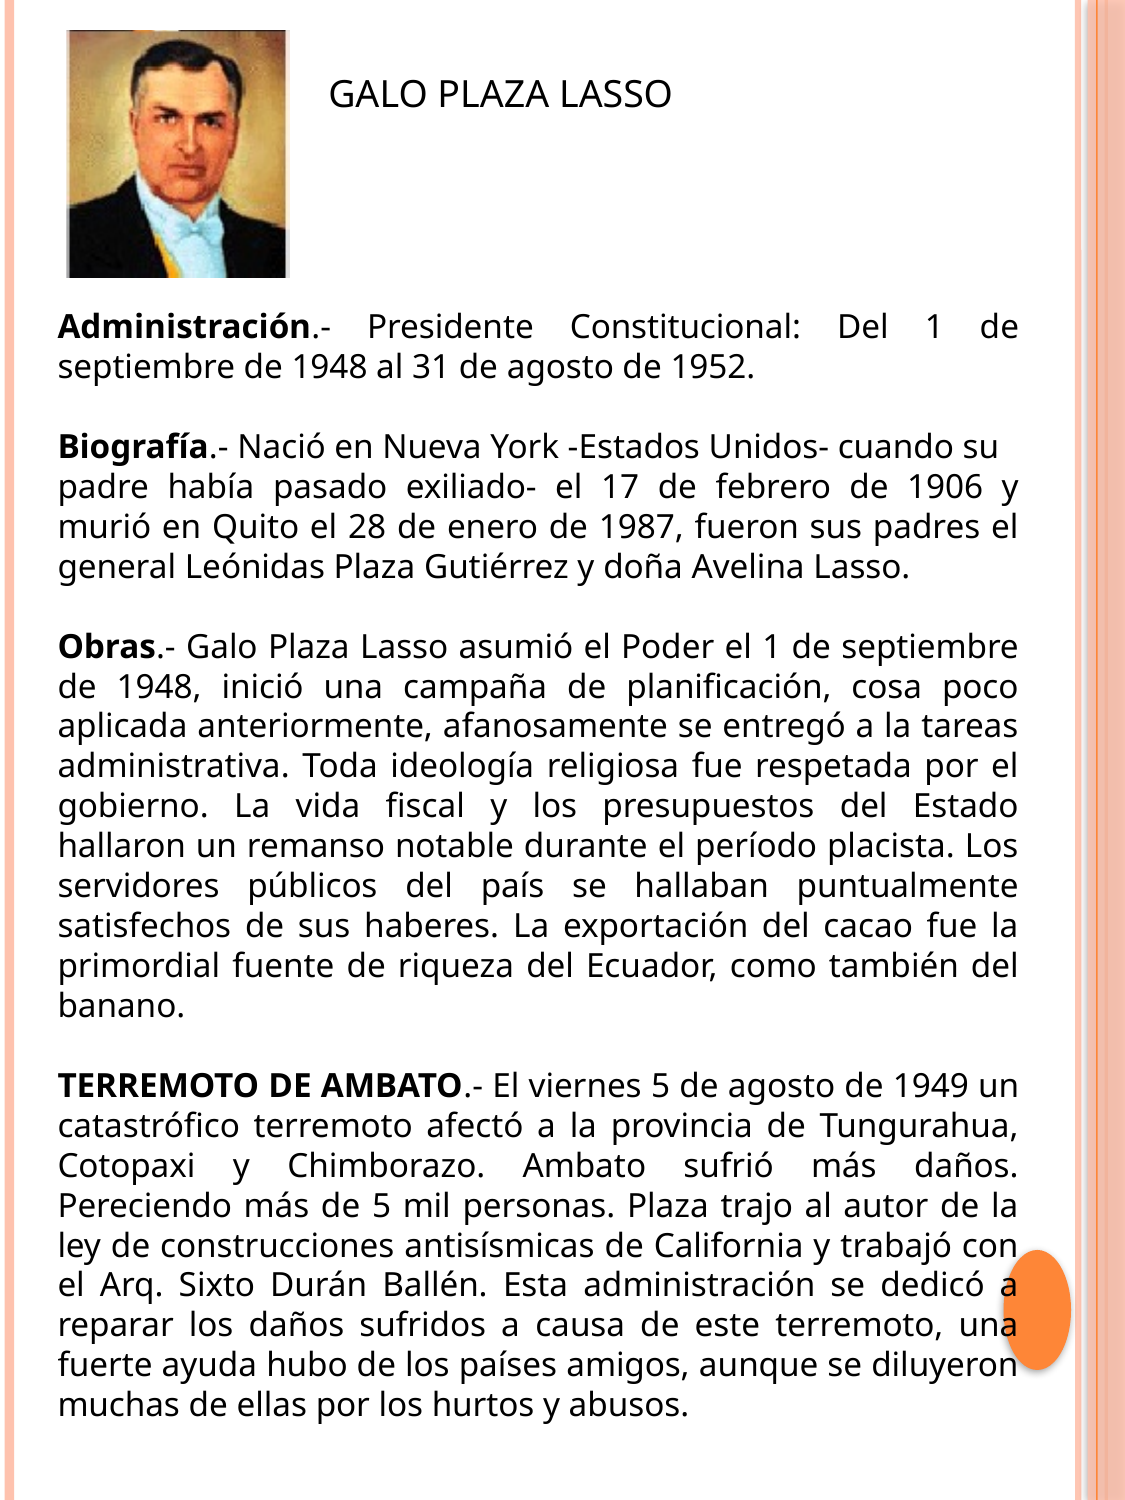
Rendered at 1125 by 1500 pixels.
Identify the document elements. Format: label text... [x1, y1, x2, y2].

text_box Administración.- Presidente Constitucional: Del 1 de septiembre de 1948 al 31 de agosto de 1952. Biografía.- Nació en Nueva York -Estados Unidos- cuando su padre había pasado exiliado- el 17 de febrero de 1906 y murió en Quito el 28 de enero de 1987, fueron sus padres el general Leónidas Plaza Gutiérrez y doña Avelina Lasso. Obras.- Galo Plaza Lasso asumió el Poder el 1 de septiembre de 1948, inició una campaña de planificación, cosa poco aplicada anteriormente, afanosamente se entregó a la tareas administrativa. Toda ideología religiosa fue respetada por el gobierno. La vida fiscal y los presupuestos del Estado hallaron un remanso notable durante el período placista. Los servidores públicos del país se hallaban puntualmente satisfechos de sus haberes. La exportación del cacao fue la primordial fuente de riqueza del Ecuador, como también del banano. TERREMOTO DE AMBATO.- El viernes 5 de agosto de 1949 un catastrófico terremoto afectó a la provincia de Tungurahua, Cotopaxi y Chimborazo. Ambato sufrió más daños. Pereciendo más de 5 mil personas. Plaza trajo al autor de la ley de construcciones antisísmicas de California y trabajó con el Arq. Sixto Durán Ballén. Esta administración se dedicó a reparar los daños sufridos a causa de este terremoto, una fuerte ayuda hubo de los países amigos, aunque se diluyeron muchas de ellas por los hurtos y abusos. [42, 298, 1035, 1471]
picture [65, 30, 291, 278]
text_box GALO PLAZA LASSO [313, 62, 698, 123]
